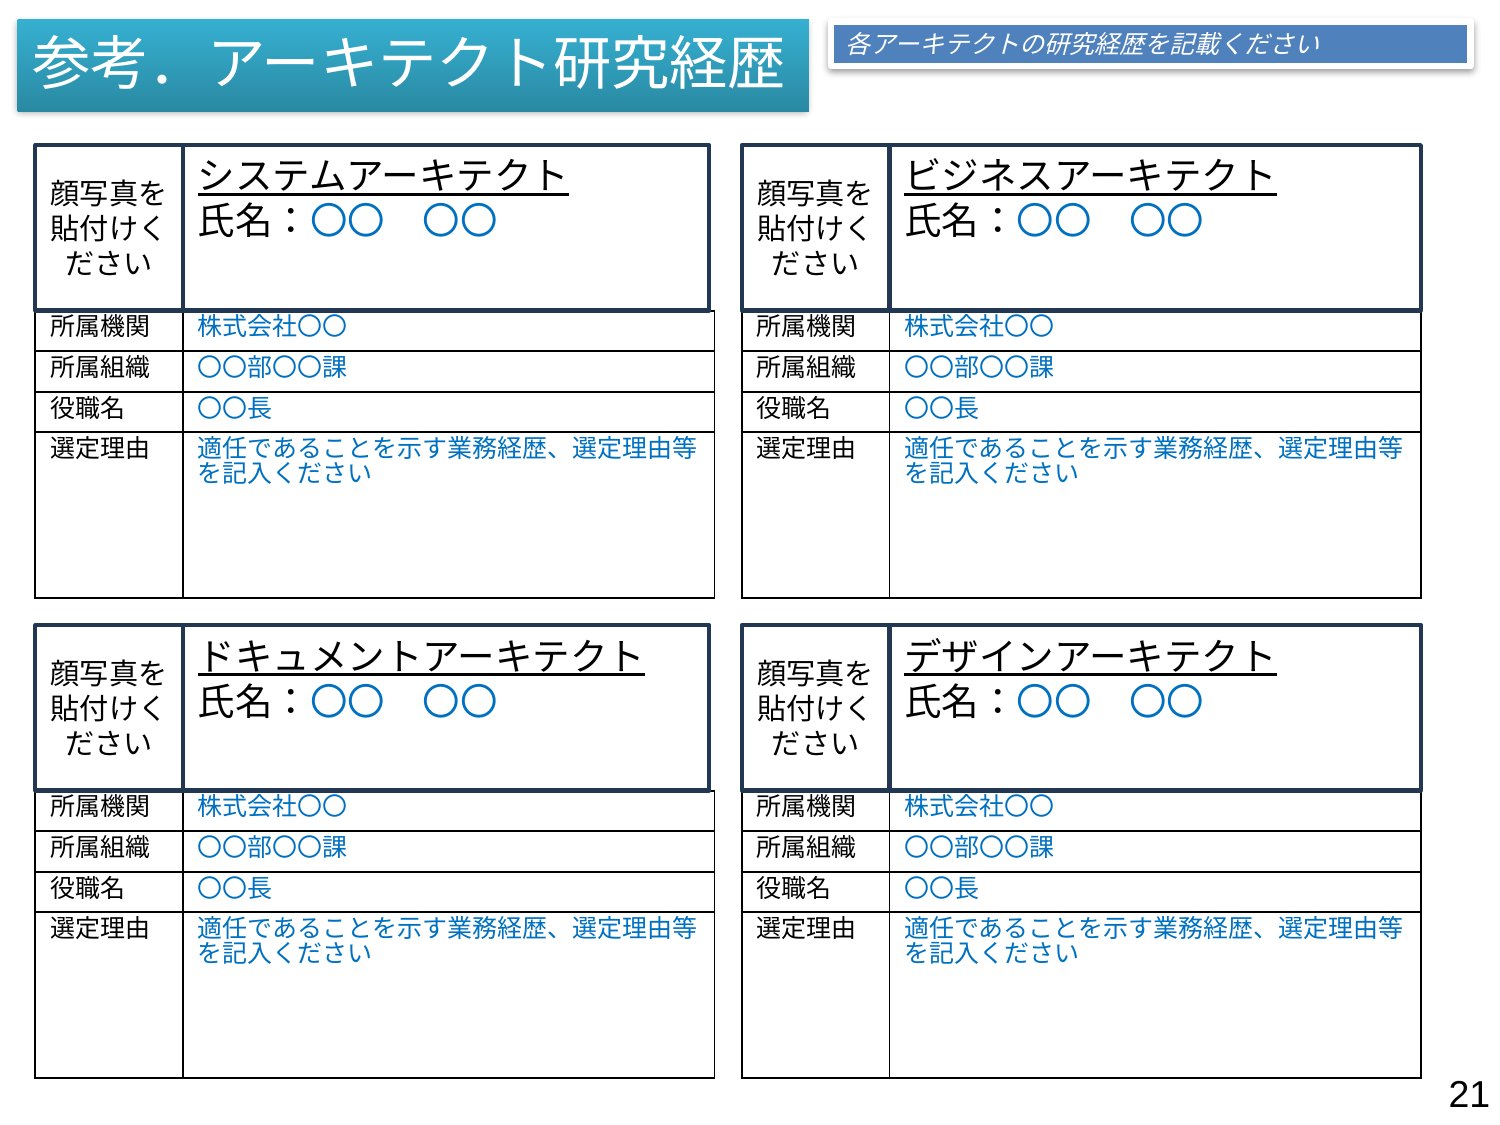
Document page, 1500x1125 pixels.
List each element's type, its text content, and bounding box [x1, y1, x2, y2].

table_cell 役職名 [743, 873, 889, 911]
table_cell 適任であることを示す業務経歴、選定理由等を記入ください [890, 913, 1420, 1077]
table_header 株式会社〇〇 [184, 792, 714, 830]
text_box 顔写真を貼付けください [33, 623, 181, 793]
table_cell 所属組織 [743, 352, 889, 391]
text_box デザインアーキテクト 氏名：〇〇 〇〇 [887, 623, 1423, 793]
table_cell 〇〇部〇〇課 [890, 352, 1420, 391]
table_cell 〇〇長 [890, 873, 1420, 911]
table_cell 〇〇長 [184, 393, 714, 431]
table_cell 〇〇部〇〇課 [184, 352, 714, 391]
table_cell 役職名 [743, 393, 889, 431]
table_cell 所属組織 [743, 832, 889, 871]
table_cell 適任であることを示す業務経歴、選定理由等を記入ください [184, 913, 714, 1077]
table_cell 所属組織 [36, 352, 182, 391]
text_box 顔写真を貼付けください [740, 143, 887, 313]
table_header 所属機関 [36, 793, 182, 830]
table_cell 役職名 [36, 393, 182, 431]
table_header 株式会社〇〇 [184, 312, 714, 350]
text_box 顔写真を貼付けください [740, 623, 887, 793]
table_cell 〇〇長 [184, 873, 714, 911]
table_header 所属機関 [36, 313, 182, 350]
text_box 21 [1402, 1074, 1491, 1112]
table_cell 役職名 [36, 873, 182, 911]
table_cell 選定理由 [743, 433, 889, 597]
text_box 顔写真を貼付けください [33, 143, 181, 313]
table_header 株式会社〇〇 [890, 793, 1420, 830]
text_box ドキュメントアーキテクト 氏名：〇〇 〇〇 [181, 623, 711, 793]
text_box 参考．アーキテクト研究経歴 [17, 19, 809, 112]
text_box システムアーキテクト 氏名：〇〇 〇〇 [181, 143, 711, 313]
text_box 各アーキテクトの研究経歴を記載ください [828, 18, 1474, 69]
table_cell 〇〇部〇〇課 [890, 832, 1420, 871]
table_cell 選定理由 [36, 433, 182, 597]
table_header 所属機関 [743, 793, 889, 830]
table_header 株式会社〇〇 [890, 313, 1420, 350]
table_cell 適任であることを示す業務経歴、選定理由等を記入ください [184, 433, 714, 597]
table_cell 選定理由 [743, 913, 889, 1077]
table_header 所属機関 [743, 313, 889, 350]
table_cell 選定理由 [36, 913, 182, 1077]
table_cell 〇〇部〇〇課 [184, 832, 714, 871]
table_cell 適任であることを示す業務経歴、選定理由等を記入ください [890, 433, 1420, 597]
table_cell 所属組織 [36, 832, 182, 871]
text_box ビジネスアーキテクト 氏名：〇〇 〇〇 [887, 143, 1423, 313]
table_cell 〇〇長 [890, 393, 1420, 431]
